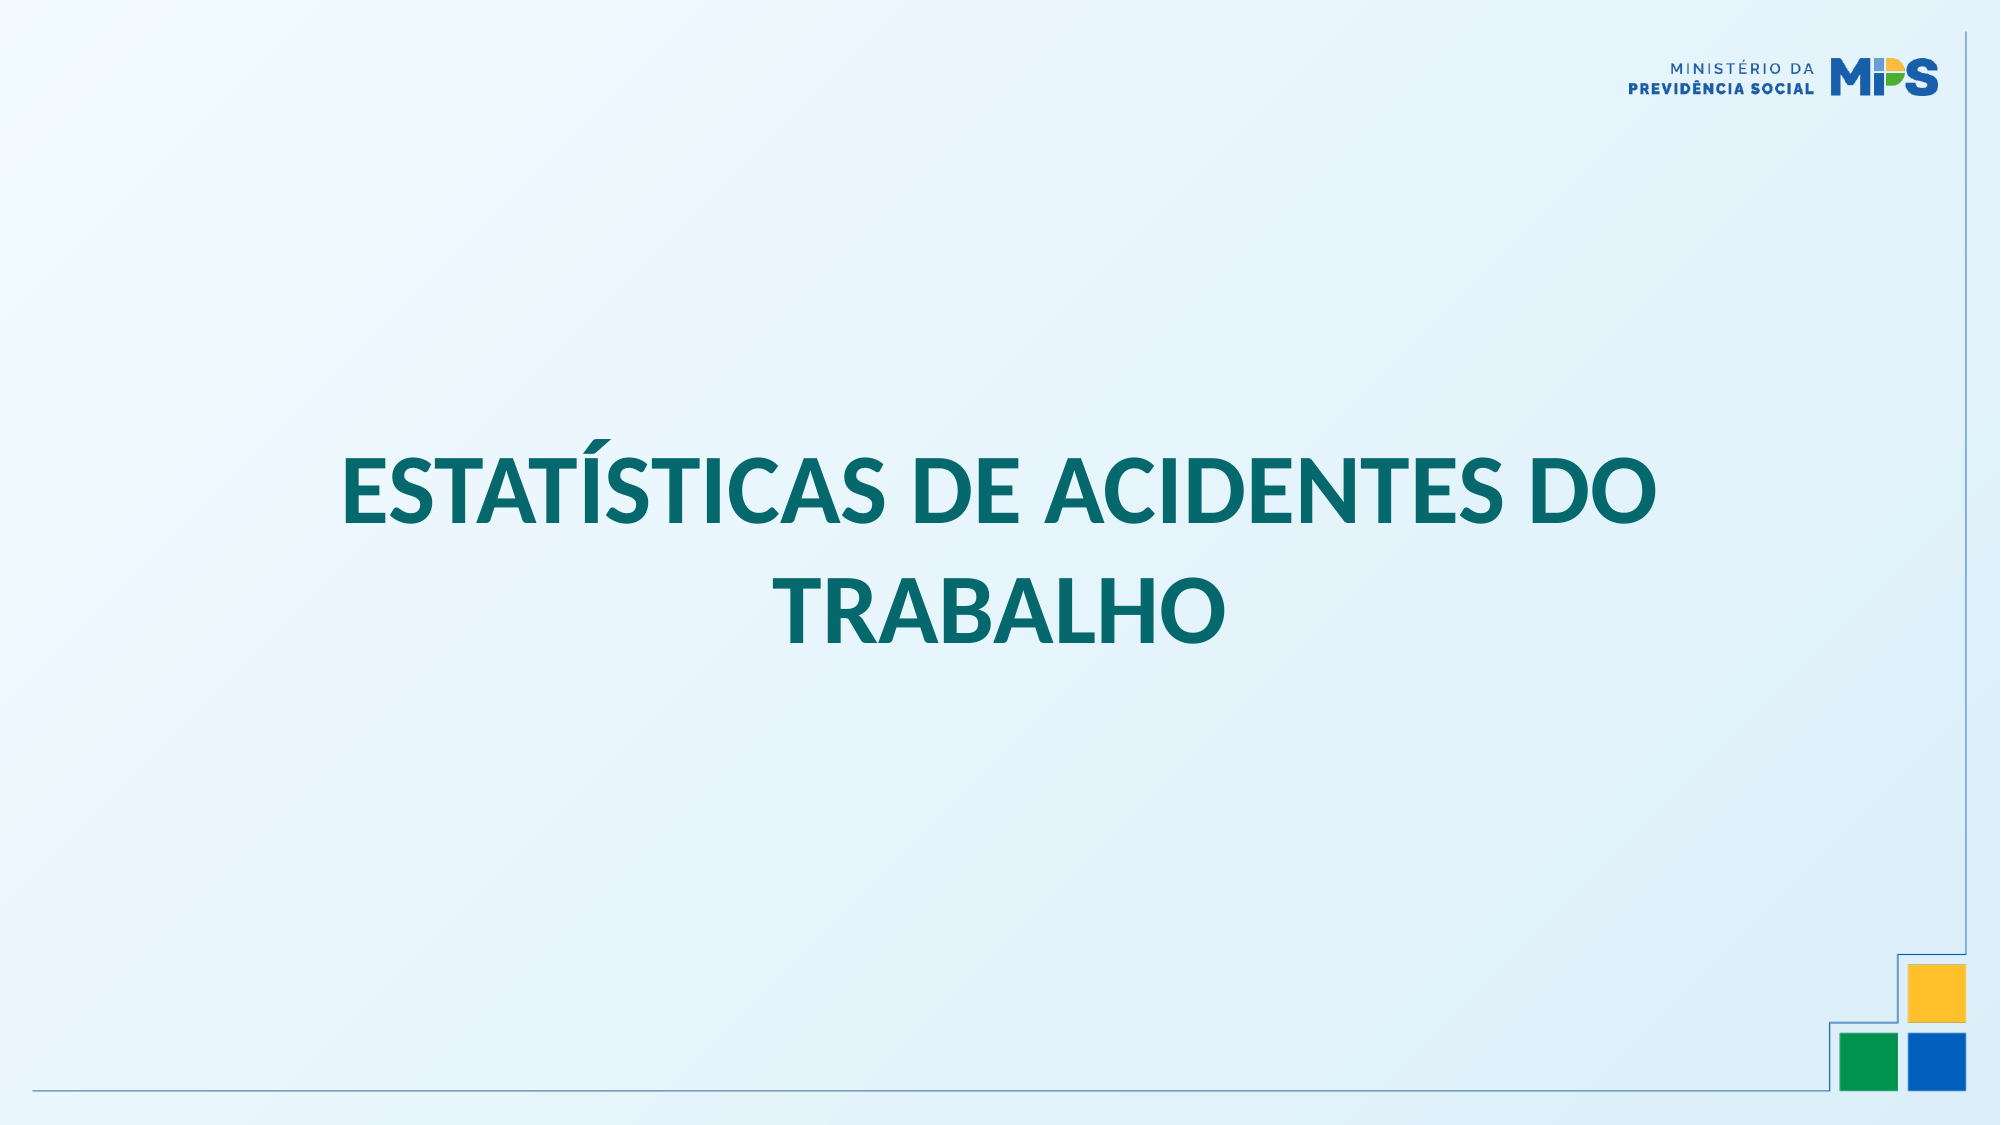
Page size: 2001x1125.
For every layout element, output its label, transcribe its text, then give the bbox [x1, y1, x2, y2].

picture [0, 0, 2000, 1125]
title Estatísticas DE ACIDENTES DO TRABALHO [276, 423, 1724, 702]
